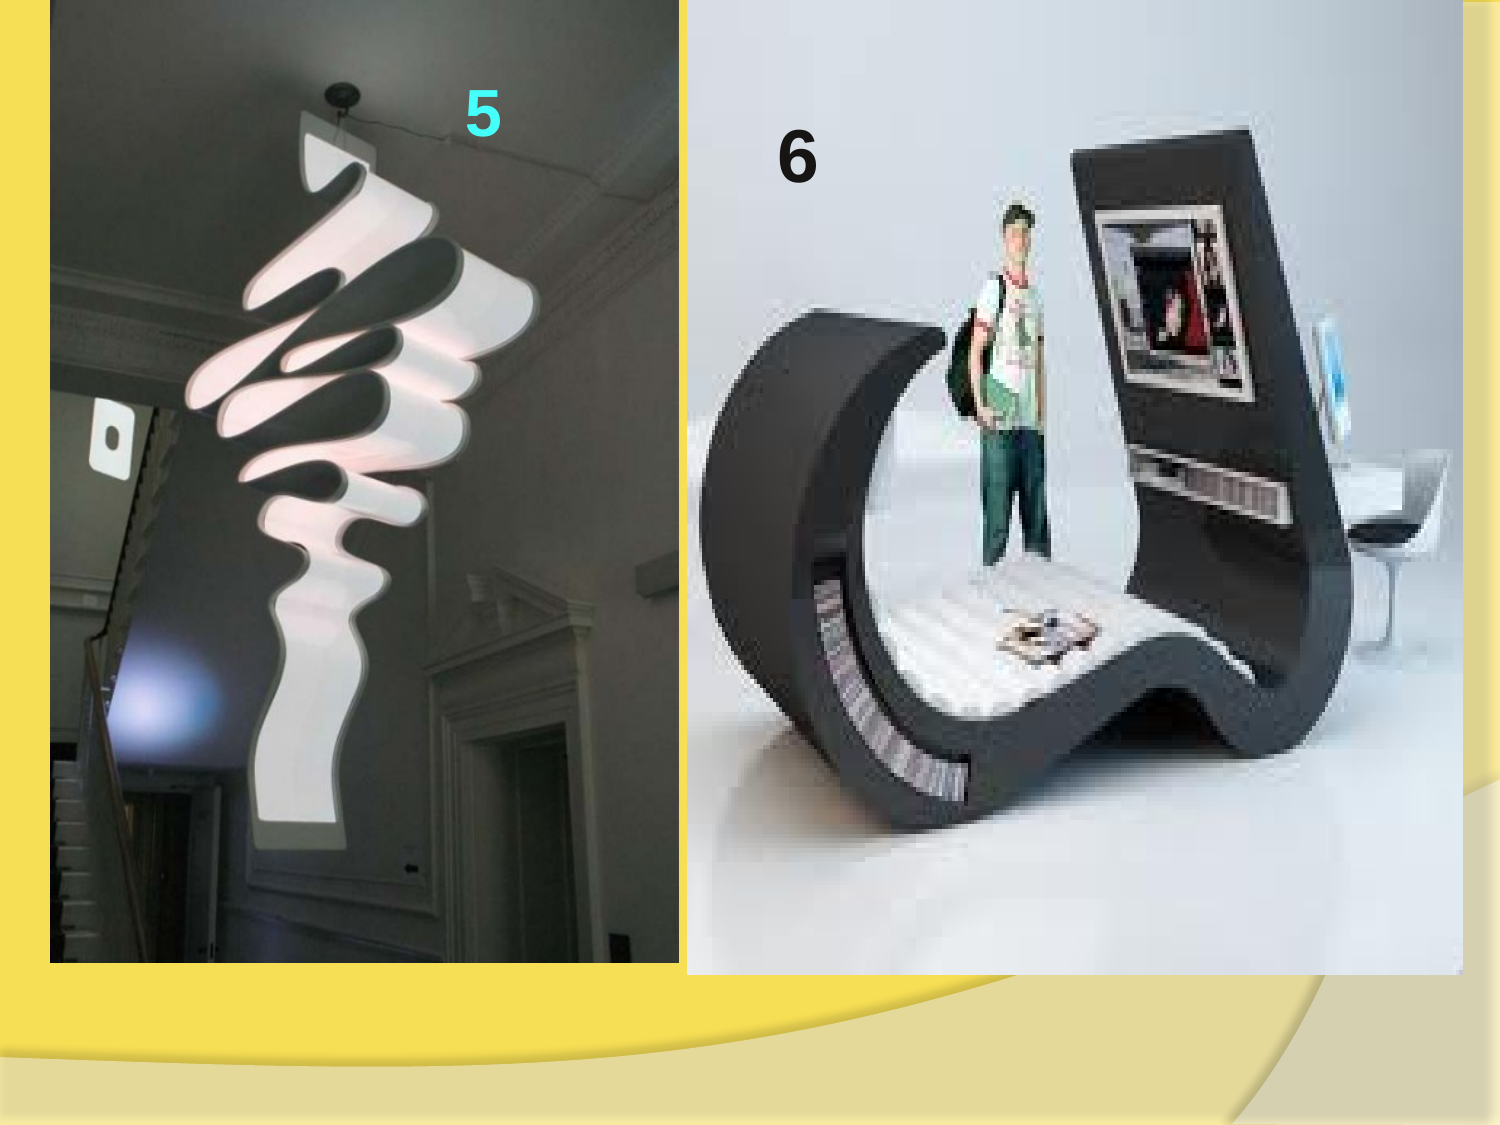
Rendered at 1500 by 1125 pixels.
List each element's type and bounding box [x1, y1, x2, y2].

picture [49, 0, 679, 963]
picture [687, 0, 1463, 976]
